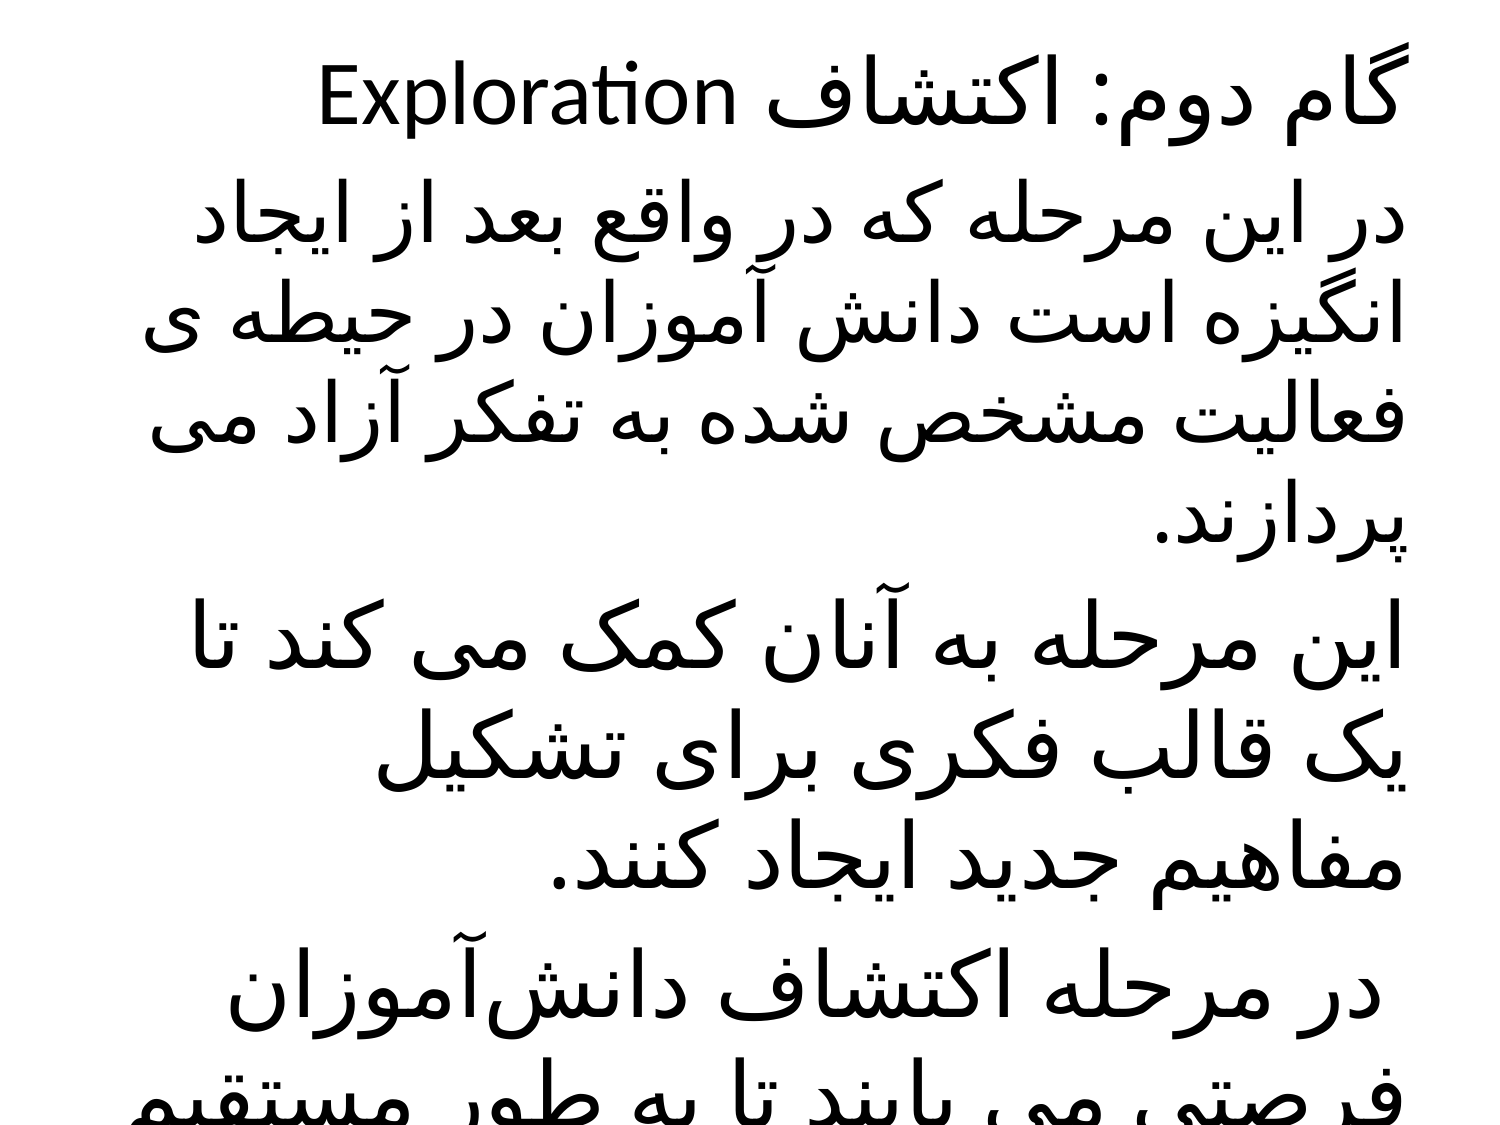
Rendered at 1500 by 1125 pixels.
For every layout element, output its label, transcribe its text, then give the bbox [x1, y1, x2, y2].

list گام دوم: اکتشاف Exploration در این مرحله که در واقع بعد از ایجاد انگیزه است دانش آموزان در حیطه ی فعالیت مشخص شده به تفکر آزاد می پردازند. این مرحله به آنان کمک می کند تا یک قالب فکری برای تشکیل مفاهیم جدید ایجاد کنند. در مرحله اكتشاف دانش‌آموزان فرصتي مي يابند تا به طور مستقيم به مسائل و پديده‌ها بپردازند. [75, 24, 1425, 1125]
